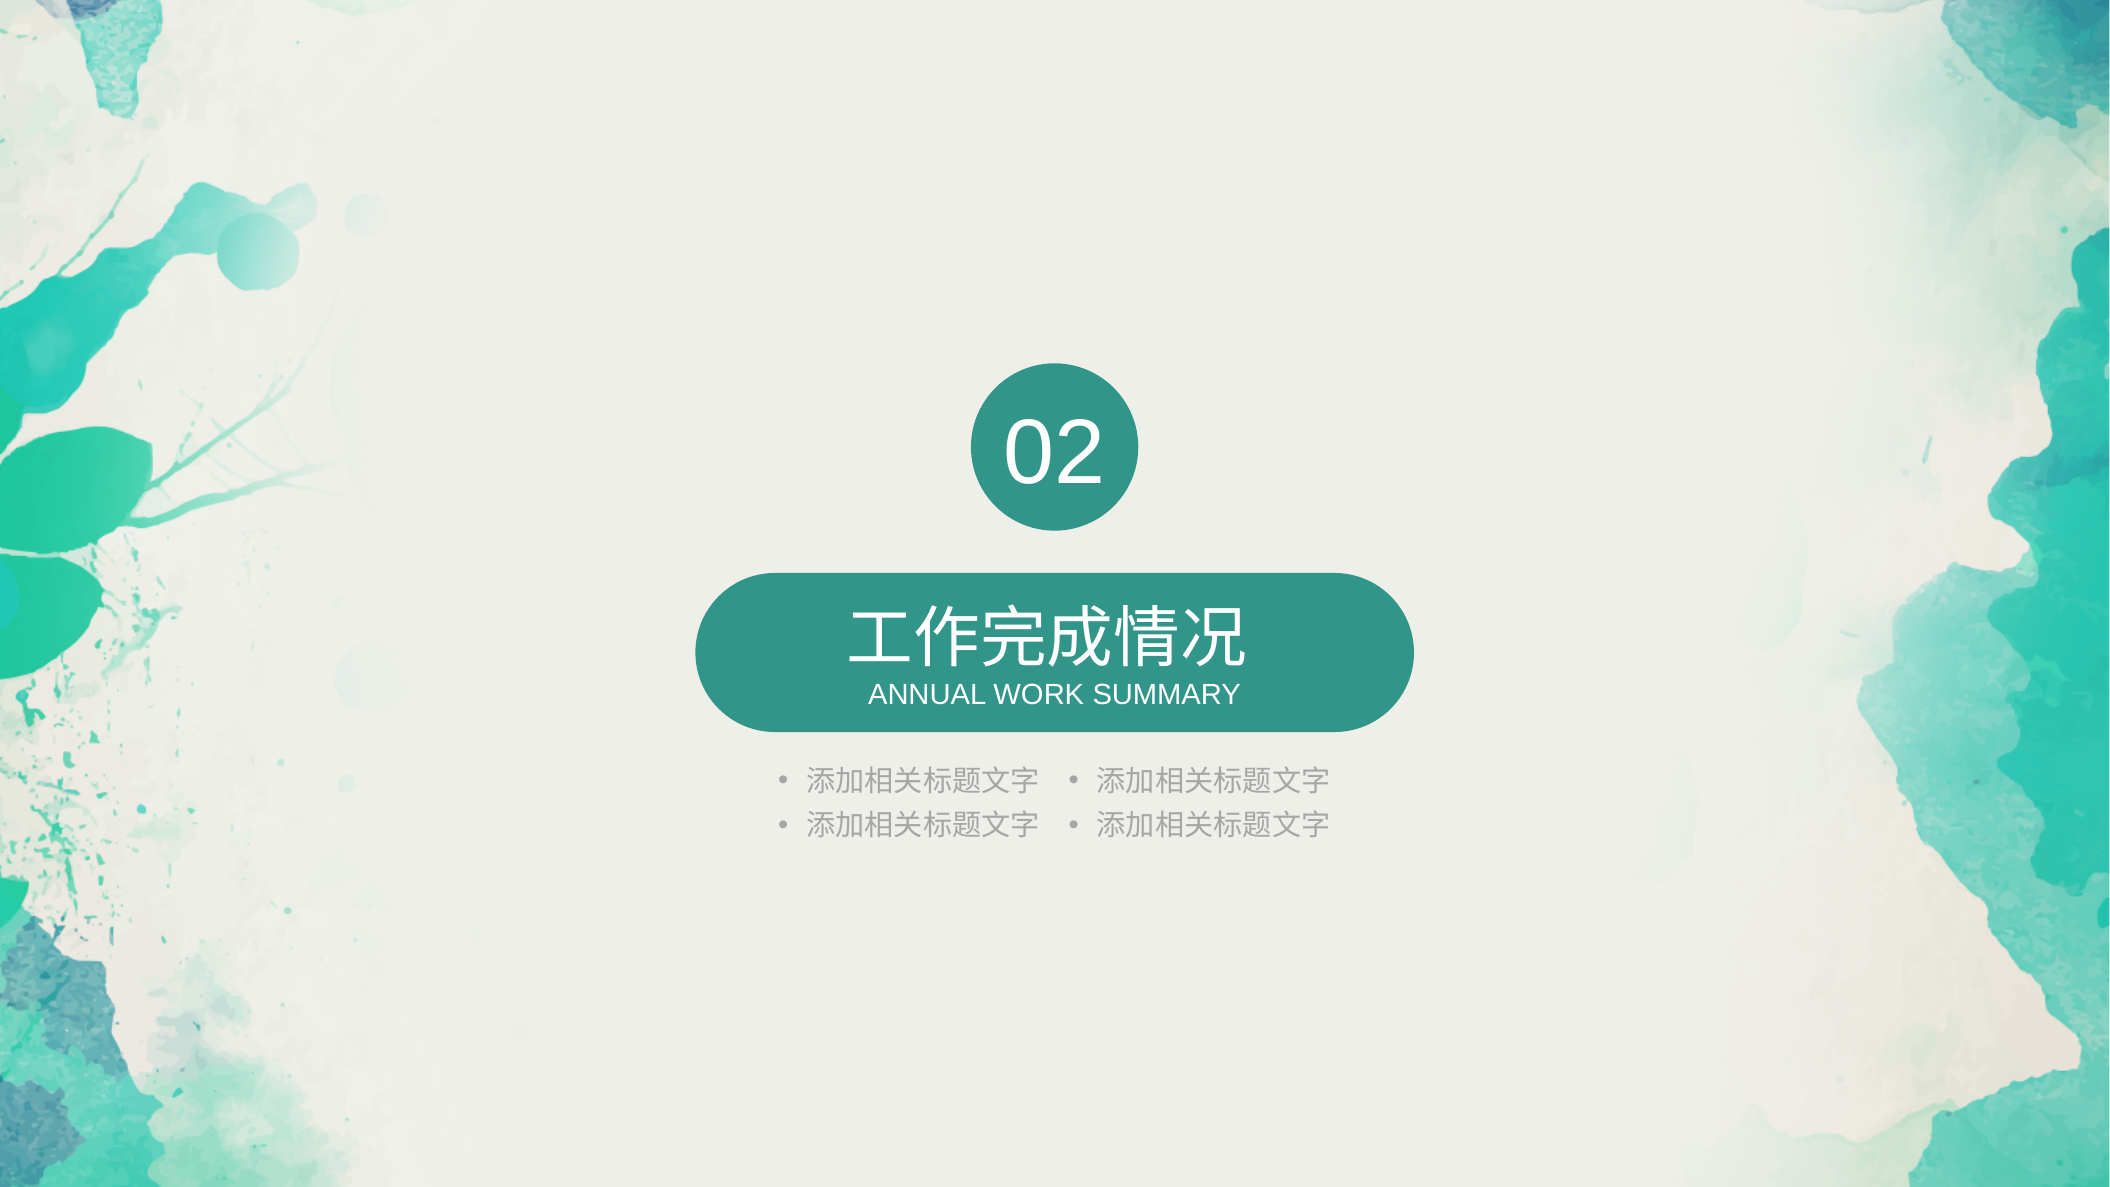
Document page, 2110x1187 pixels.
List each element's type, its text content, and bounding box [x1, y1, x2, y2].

text_box 添加相关标题文字 [777, 806, 1041, 842]
text_box 添加相关标题文字 [777, 762, 1041, 798]
text_box 02 [969, 362, 1140, 532]
text_box 添加相关标题文字 [1068, 762, 1331, 798]
text_box [694, 571, 1416, 734]
picture [0, 0, 2110, 1187]
text_box 添加相关标题文字 [1068, 806, 1331, 842]
